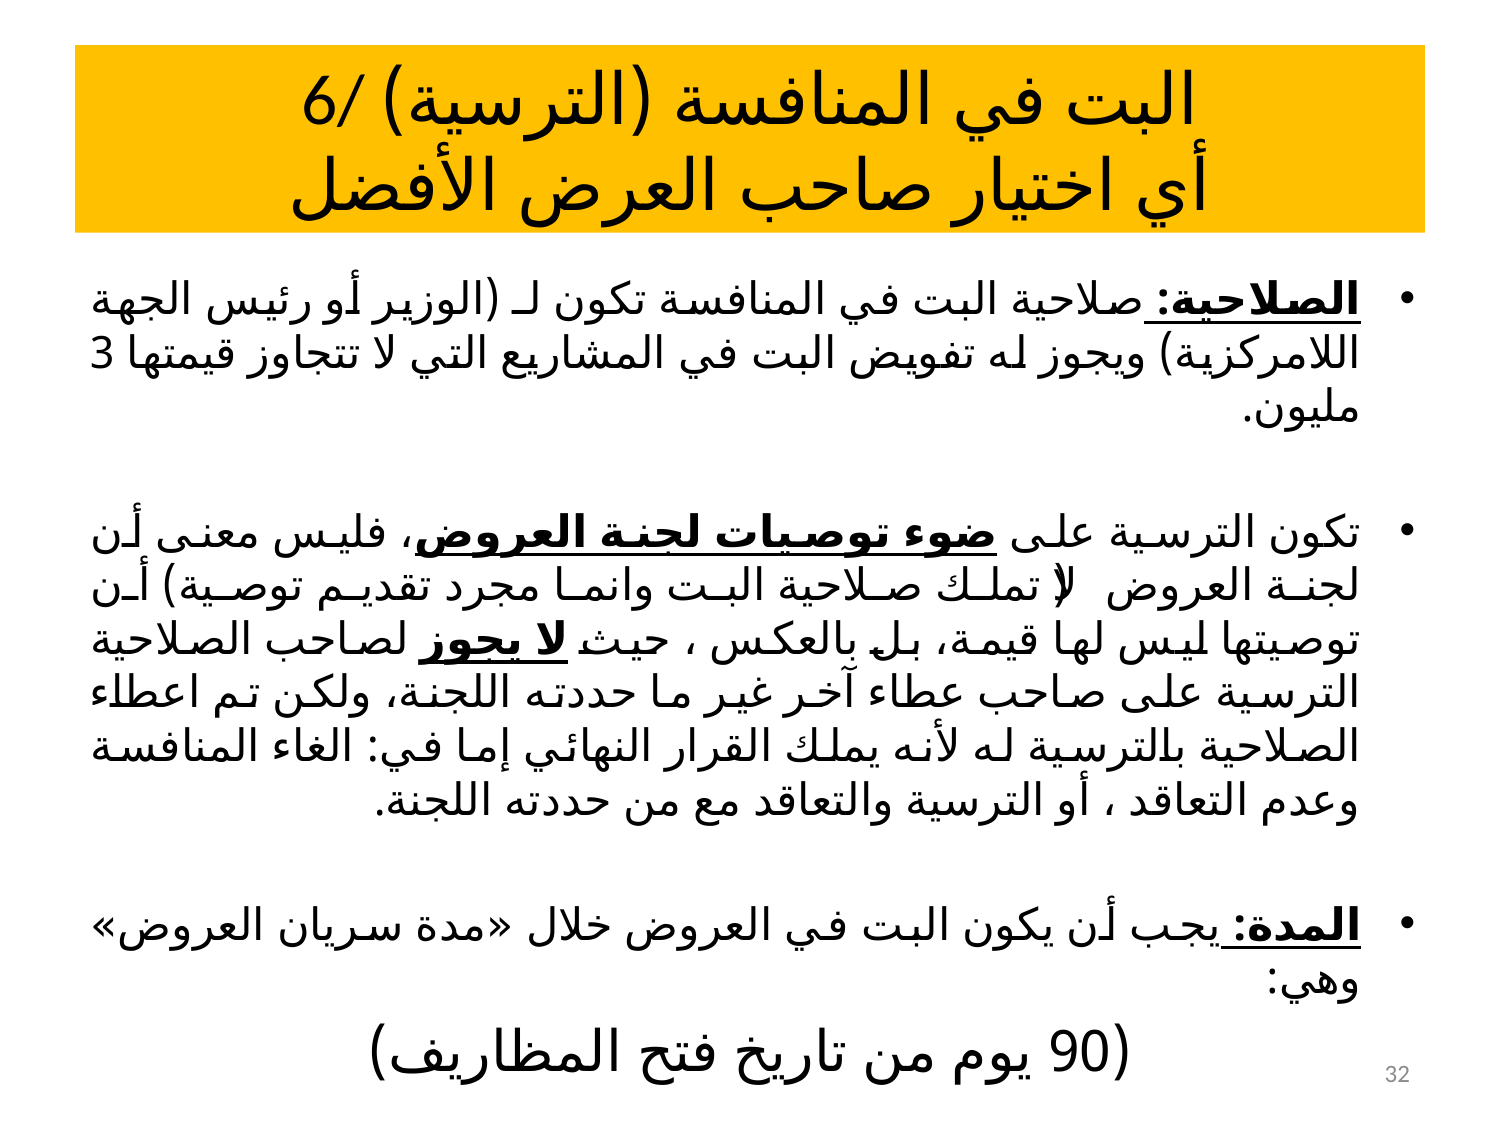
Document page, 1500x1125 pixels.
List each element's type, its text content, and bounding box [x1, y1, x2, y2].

title 6/ البت في المنافسة (الترسية) أي اختيار صاحب العرض الأفضل [75, 45, 1425, 233]
slide_number 32 [1074, 1042, 1425, 1103]
list الصلاحية: صلاحية البت في المنافسة تكون لـ (الوزير أو رئيس الجهة اللامركزية) ويجوز له تفويض البت في المشاريع التي لا تتجاوز قيمتها 3 مليون. تكون الترسية على ضوء توصيات لجنة العروض، فليس معنى أن لجنة العروض (لا تملك صلاحية البت وانما مجرد تقديم توصية) أن توصيتها ليس لها قيمة، بل بالعكس ، حيث لا يجوز لصاحب الصلاحية الترسية على صاحب عطاء آخر غير ما حددته اللجنة، ولكن تم اعطاء الصلاحية بالترسية له لأنه يملك القرار النهائي إما في: الغاء المنافسة وعدم التعاقد ، أو الترسية والتعاقد مع من حددته اللجنة. المدة: يجب أن يكون البت في العروض خلال «مدة سريان العروض» وهي: (90 يوم من تاريخ فتح المظاريف) [75, 262, 1425, 1100]
